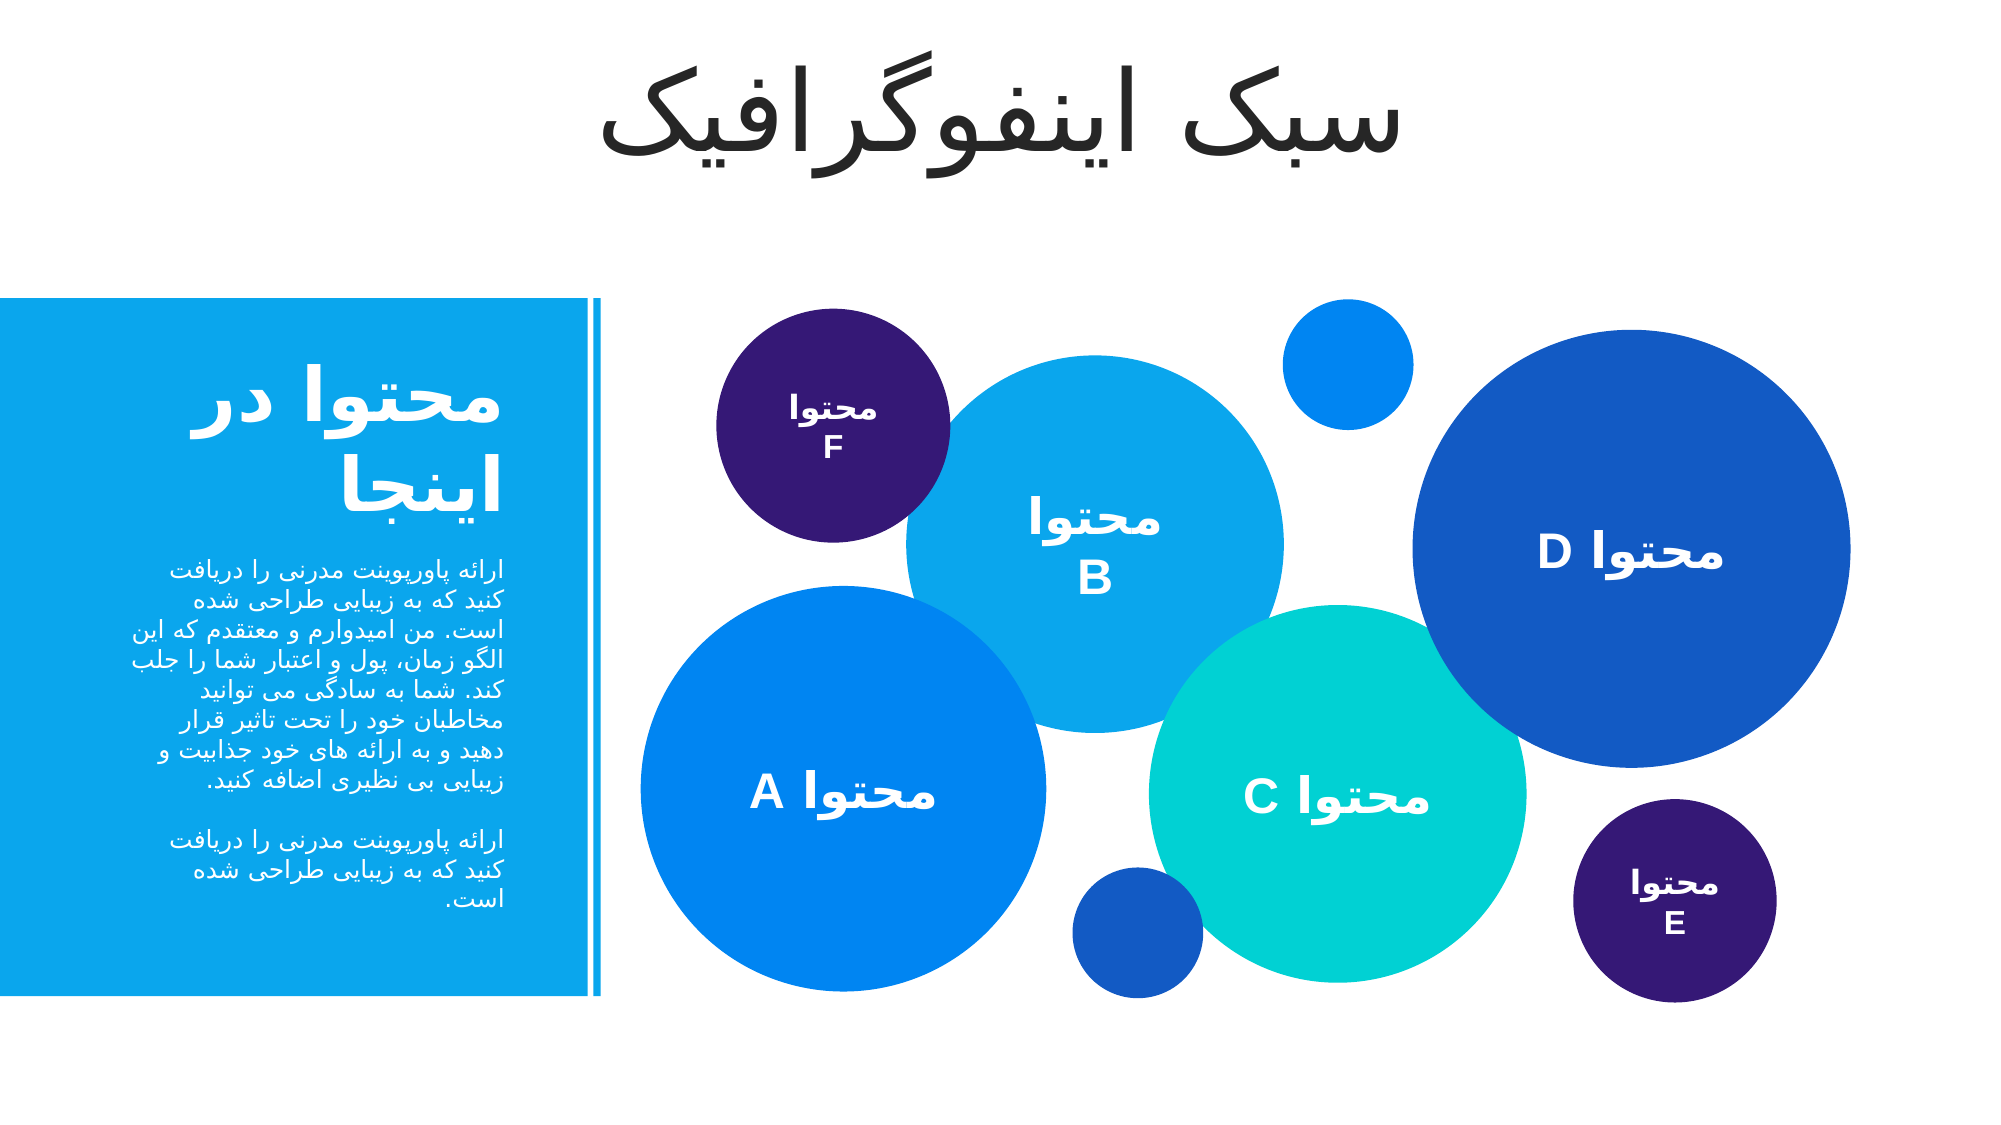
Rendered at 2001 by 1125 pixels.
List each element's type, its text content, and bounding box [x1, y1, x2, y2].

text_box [1148, 605, 1527, 983]
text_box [1412, 329, 1851, 768]
list سبک اینفوگرافیک [53, 55, 1952, 175]
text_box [906, 355, 1284, 734]
text_box [1071, 866, 1182, 1000]
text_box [716, 308, 951, 543]
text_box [0, 298, 601, 997]
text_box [640, 585, 1047, 992]
text_box [1282, 298, 1412, 432]
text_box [1573, 799, 1777, 1003]
